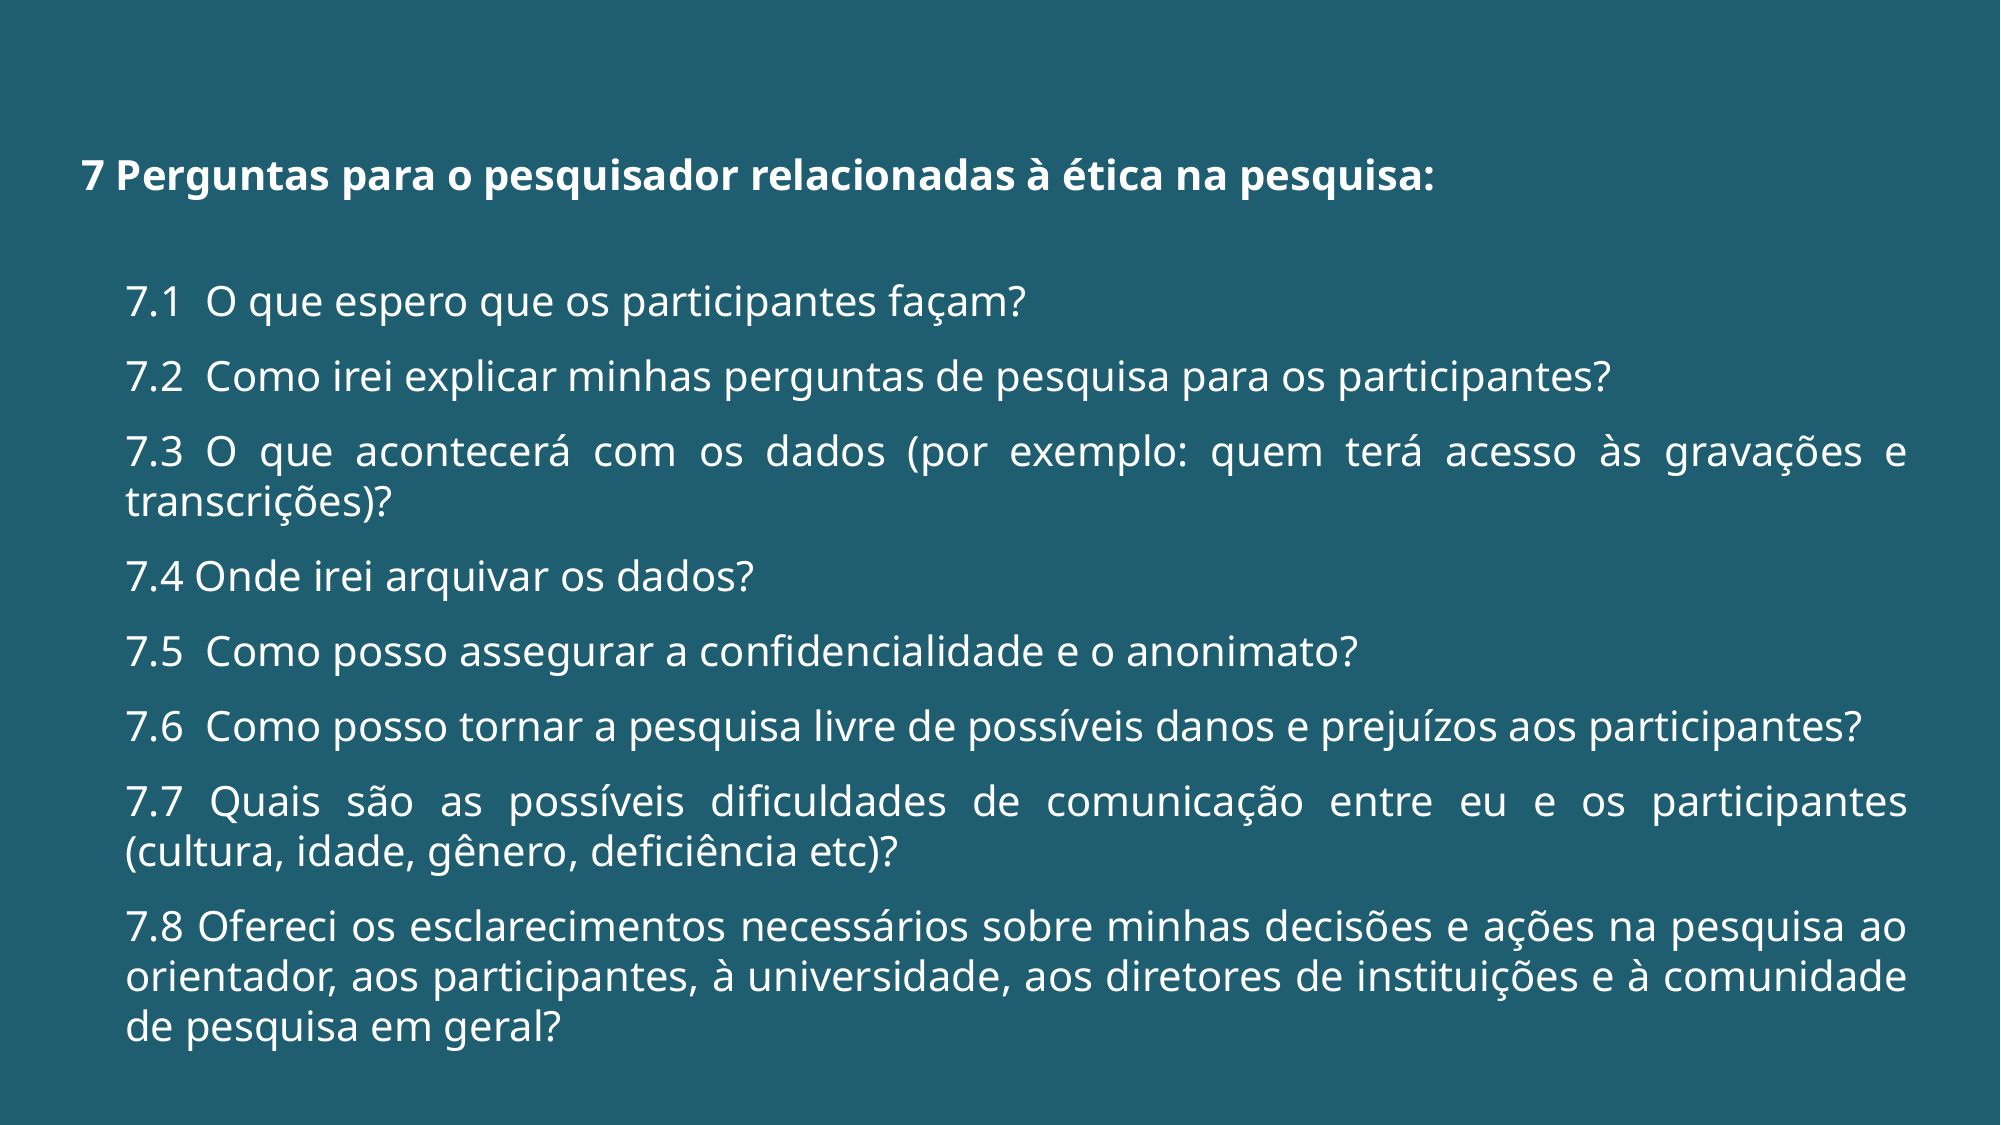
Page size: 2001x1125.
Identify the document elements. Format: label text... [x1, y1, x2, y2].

text_box 7 Perguntas para o pesquisador relacionadas à ética na pesquisa: 7.1 O que espero que os participantes façam? 7.2 Como irei explicar minhas perguntas de pesquisa para os participantes? 7.3 O que acontecerá com os dados (por exemplo: quem terá acesso às gravações e transcrições)? 7.4 Onde irei arquivar os dados? 7.5 Como posso assegurar a confidencialidade e o anonimato? 7.6 Como posso tornar a pesquisa livre de possíveis danos e prejuízos aos participantes? 7.7 Quais são as possíveis dificuldades de comunicação entre eu e os participantes (cultura, idade, gênero, deficiência etc)? 7.8 Ofereci os esclarecimentos necessários sobre minhas decisões e ações na pesquisa ao orientador, aos participantes, à universidade, aos diretores de instituições e à comunidade de pesquisa em geral? [66, 22, 1924, 1125]
